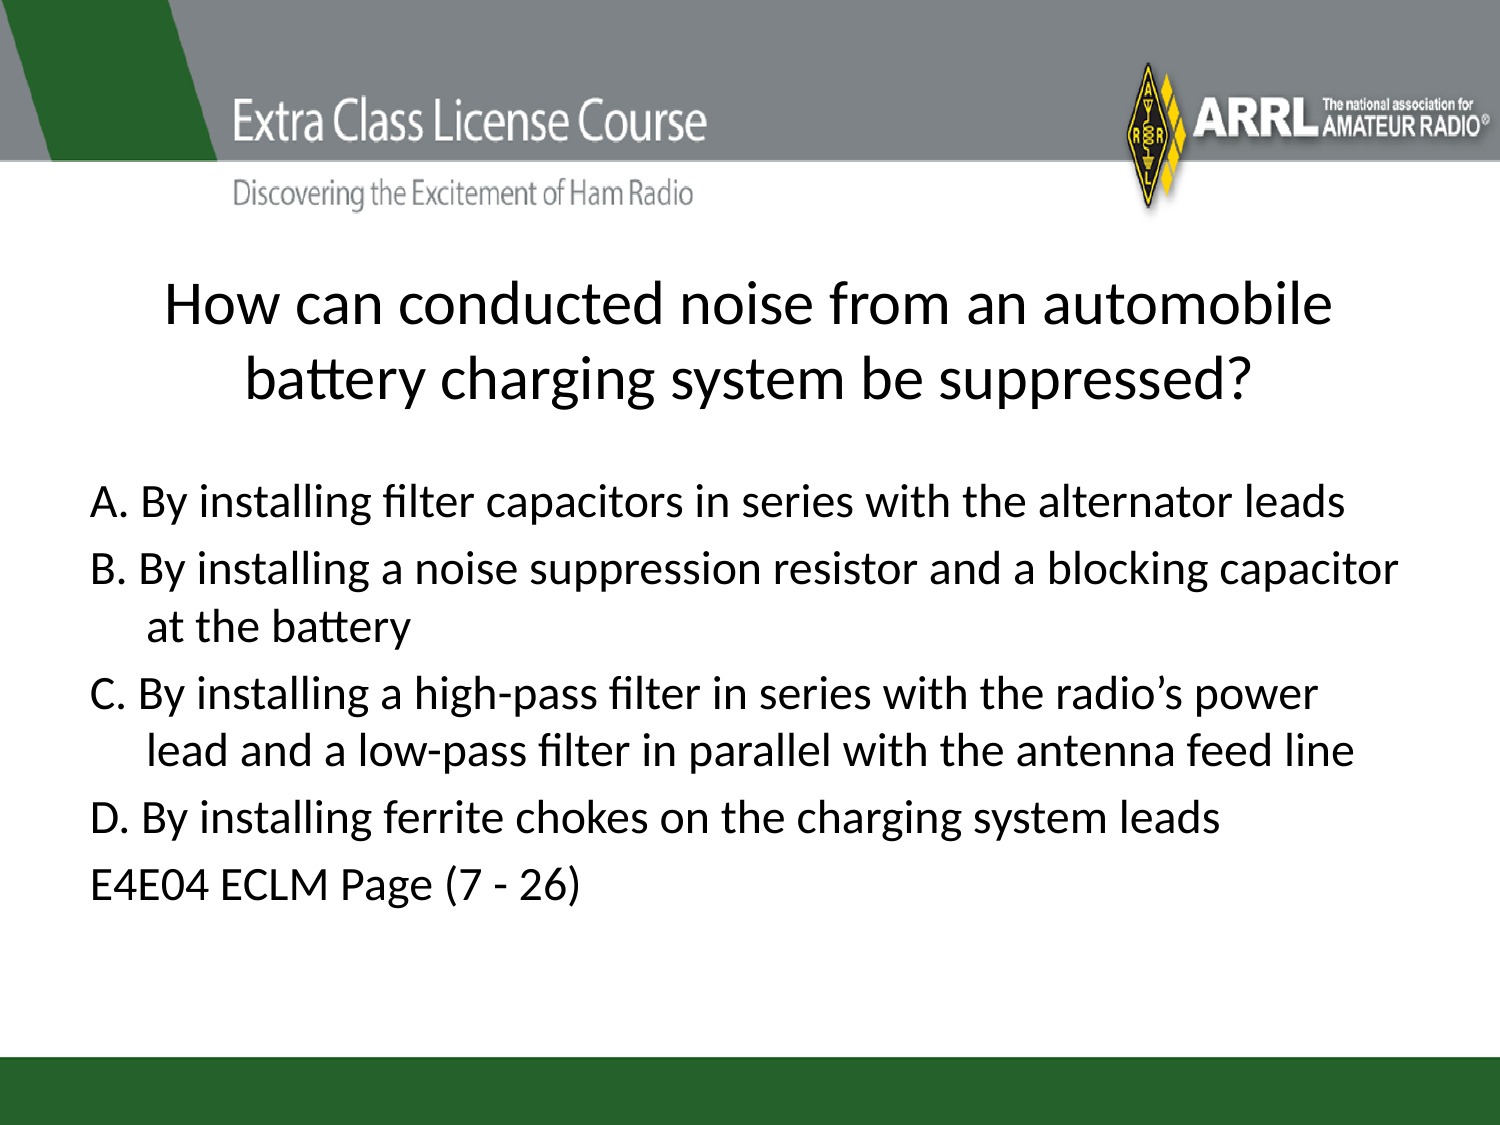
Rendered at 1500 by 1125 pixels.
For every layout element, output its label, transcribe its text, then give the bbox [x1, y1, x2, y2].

title How can conducted noise from an automobile battery charging system be suppressed? [75, 254, 1425, 435]
picture [0, 0, 1500, 1125]
list A. By installing filter capacitors in series with the alternator leads B. By installing a noise suppression resistor and a blocking capacitor at the battery C. By installing a high-pass filter in series with the radio’s power lead and a low-pass filter in parallel with the antenna feed line D. By installing ferrite chokes on the charging system leads E4E04 ECLM Page (7 - 26) [75, 462, 1425, 980]
